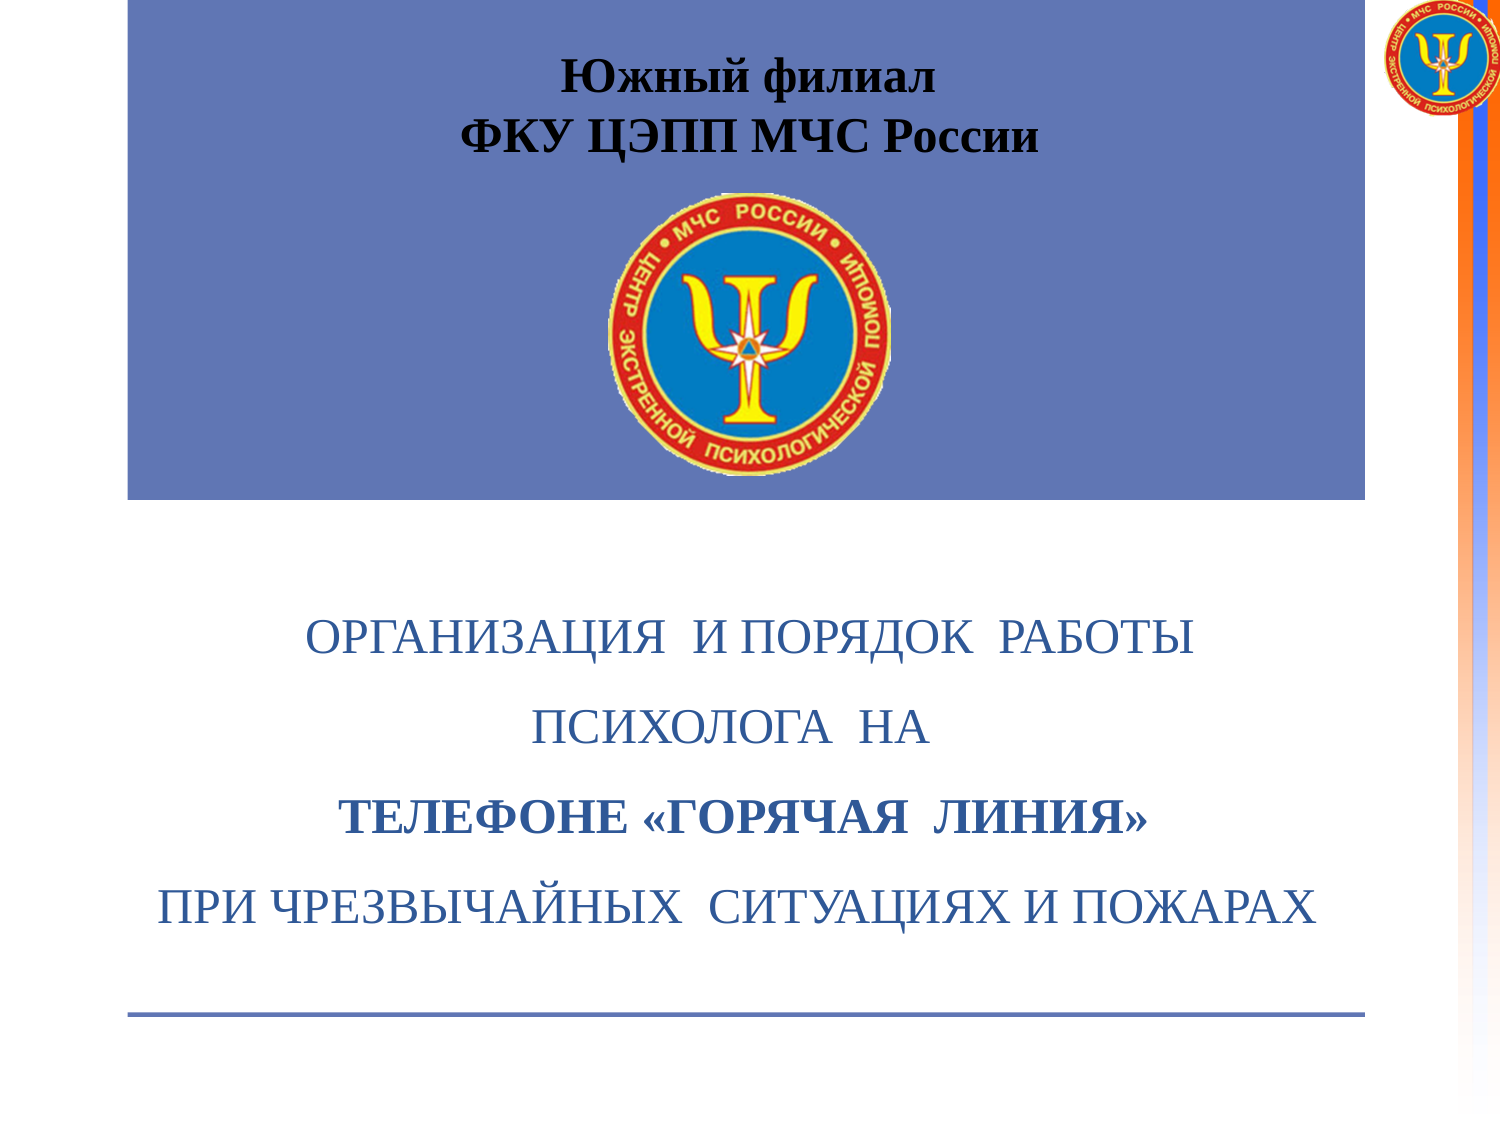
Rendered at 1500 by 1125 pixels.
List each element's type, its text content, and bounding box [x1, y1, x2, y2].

picture [1383, 0, 1500, 1125]
picture [608, 192, 892, 477]
title ОРГАНИЗАЦИЯ И ПОРЯДОК РАБОТЫ ПСИХОЛОГА НА ТЕЛЕФОНЕ «ГОРЯЧАЯ ЛИНИЯ» ПРИ ЧРЕЗВЫЧАЙНЫХ СИТУАЦИЯХ И ПОЖАРАХ [0, 563, 1452, 941]
text_box Южный филиал ФКУ ЦЭПП МЧС России [0, 35, 1452, 230]
